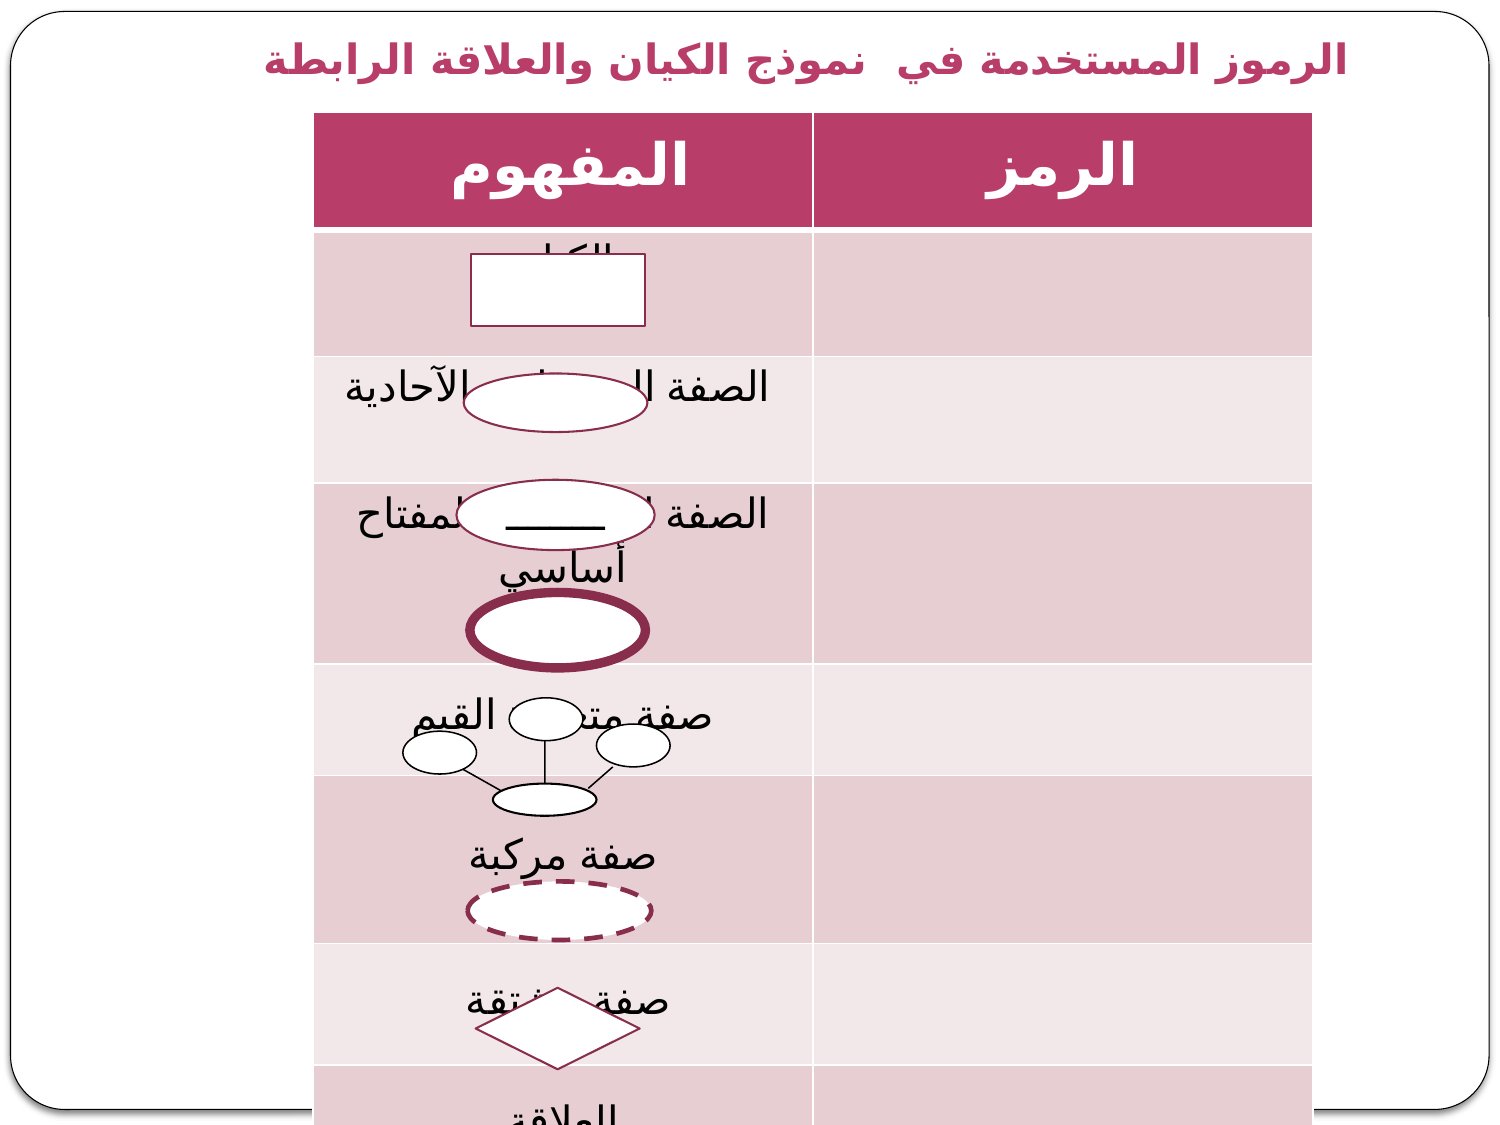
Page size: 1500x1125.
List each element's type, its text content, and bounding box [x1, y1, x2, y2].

text_box [474, 986, 641, 1071]
text_box [462, 372, 649, 434]
text_box [470, 253, 646, 327]
table_cell [814, 357, 1312, 482]
table_cell الصفة البسيطة و الآحادية [314, 357, 812, 482]
table_header المفهوم [314, 113, 812, 227]
table_cell الكيان [314, 233, 812, 356]
table_cell صفة متعددة القيم [314, 665, 812, 775]
table_cell الصفة الفريدة أو المفتاح أساسي [314, 484, 812, 663]
table_cell [814, 944, 1312, 1064]
table_cell [814, 484, 1312, 663]
table_cell [814, 776, 1312, 943]
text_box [402, 697, 671, 816]
text_box ـــــــــ [455, 478, 656, 552]
table_cell صفة مشتقة [314, 944, 812, 1064]
table_header الرمز [814, 113, 1312, 227]
table_cell [814, 233, 1312, 356]
text_box الرموز المستخدمة في نموذج الكيان والعلاقة الرابطة [123, 25, 1365, 91]
text_box [466, 880, 653, 942]
text_box [468, 591, 647, 669]
table_cell [814, 1066, 1312, 1125]
table_cell صفة مركبة [314, 776, 812, 943]
table_cell [814, 665, 1312, 775]
table_cell العلاقة [314, 1066, 812, 1125]
